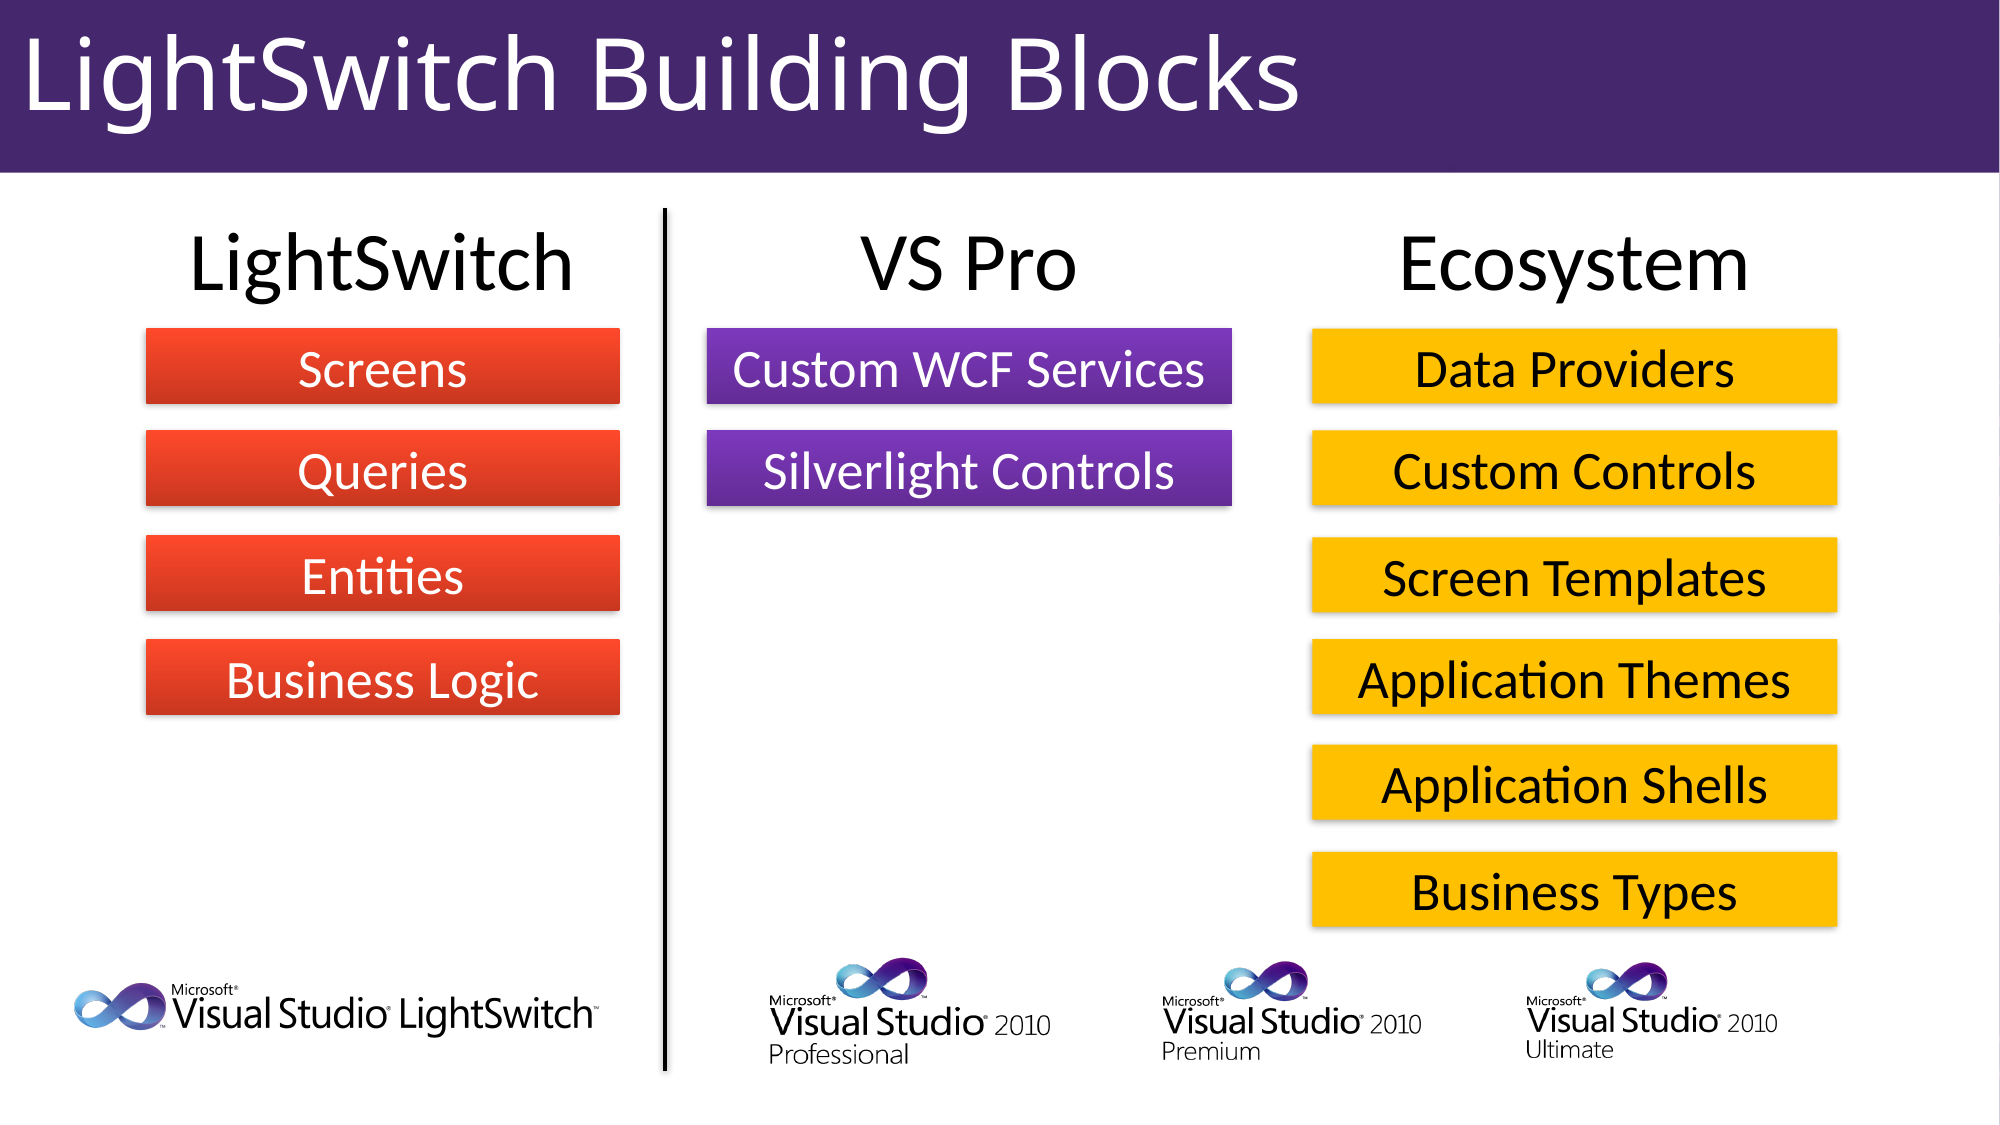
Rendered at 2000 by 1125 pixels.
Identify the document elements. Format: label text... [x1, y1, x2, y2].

text_box Custom WCF Services [706, 328, 1232, 404]
text_box Business Logic [146, 639, 620, 715]
text_box Queries [146, 430, 620, 506]
title LightSwitch Building Blocks [0, 0, 2000, 208]
text_box Screens [146, 328, 620, 404]
text_box [0, 208, 2000, 1125]
picture [1527, 962, 1778, 1059]
text_box Screen Templates [1312, 537, 1838, 613]
text_box Silverlight Controls [706, 430, 1232, 506]
text_box VS Pro [706, 206, 1232, 307]
text_box Data Providers [1312, 328, 1838, 404]
text_box Application Themes [1312, 639, 1838, 715]
text_box Entities [146, 535, 620, 611]
text_box Application Shells [1312, 744, 1838, 820]
text_box LightSwitch [146, 206, 620, 307]
picture [74, 982, 599, 1038]
text_box Ecosystem [1312, 206, 1838, 307]
text_box Custom Controls [1312, 430, 1838, 506]
picture [770, 957, 1050, 1064]
text_box Business Types [1312, 851, 1838, 927]
picture [1163, 961, 1421, 1060]
